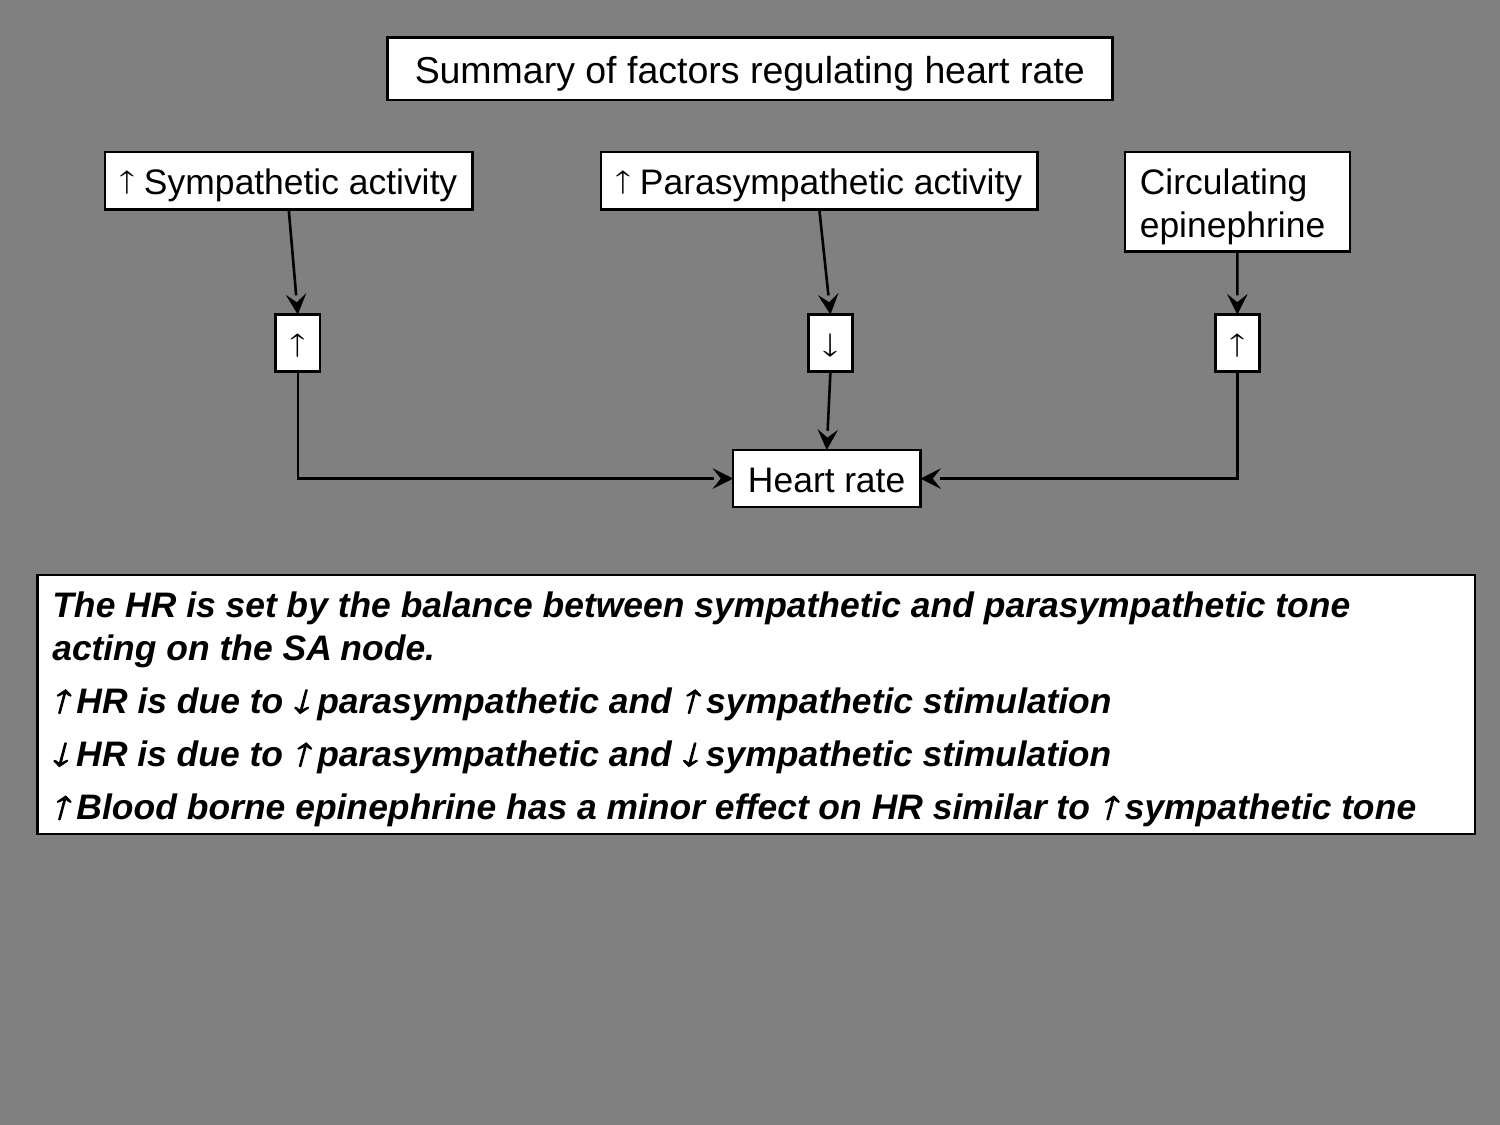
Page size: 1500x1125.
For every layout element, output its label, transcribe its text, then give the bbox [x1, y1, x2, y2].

title Summary of factors regulating heart rate [386, 36, 1114, 101]
text_box The HR is set by the balance between sympathetic and parasympathetic tone acting on the SA node.  HR is due to  parasympathetic and  sympathetic stimulation  HR is due to  parasympathetic and  sympathetic stimulation  Blood borne epinephrine has a minor effect on HR similar to  sympathetic tone [37, 574, 1475, 835]
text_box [99, 151, 1351, 511]
